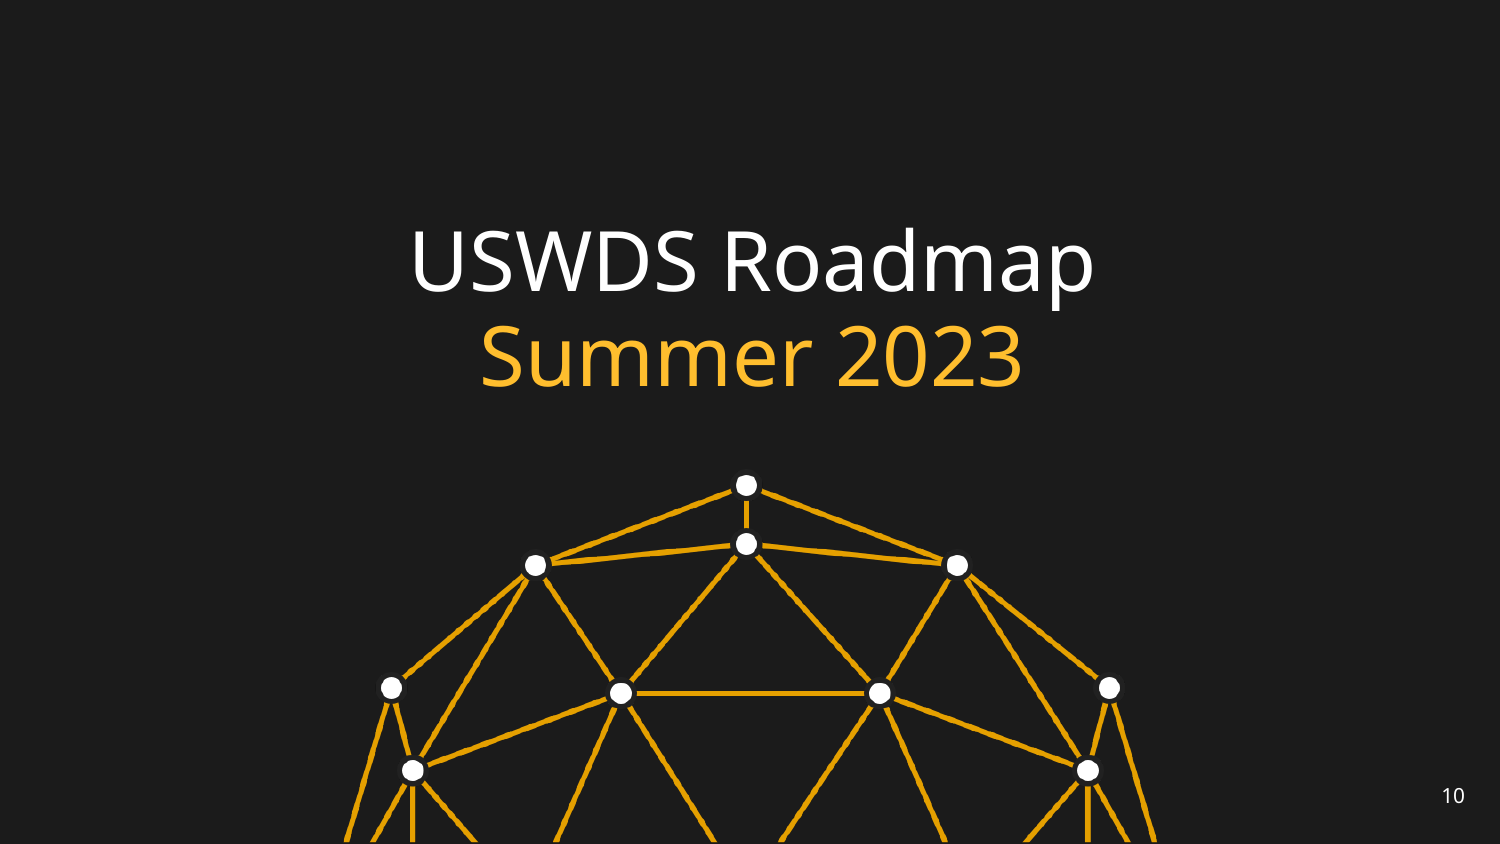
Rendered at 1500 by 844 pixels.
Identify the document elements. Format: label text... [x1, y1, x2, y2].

picture [327, 469, 1173, 844]
slide_number 10 [1389, 764, 1480, 830]
title USWDS Roadmap Summer 2023 [51, 223, 1455, 399]
